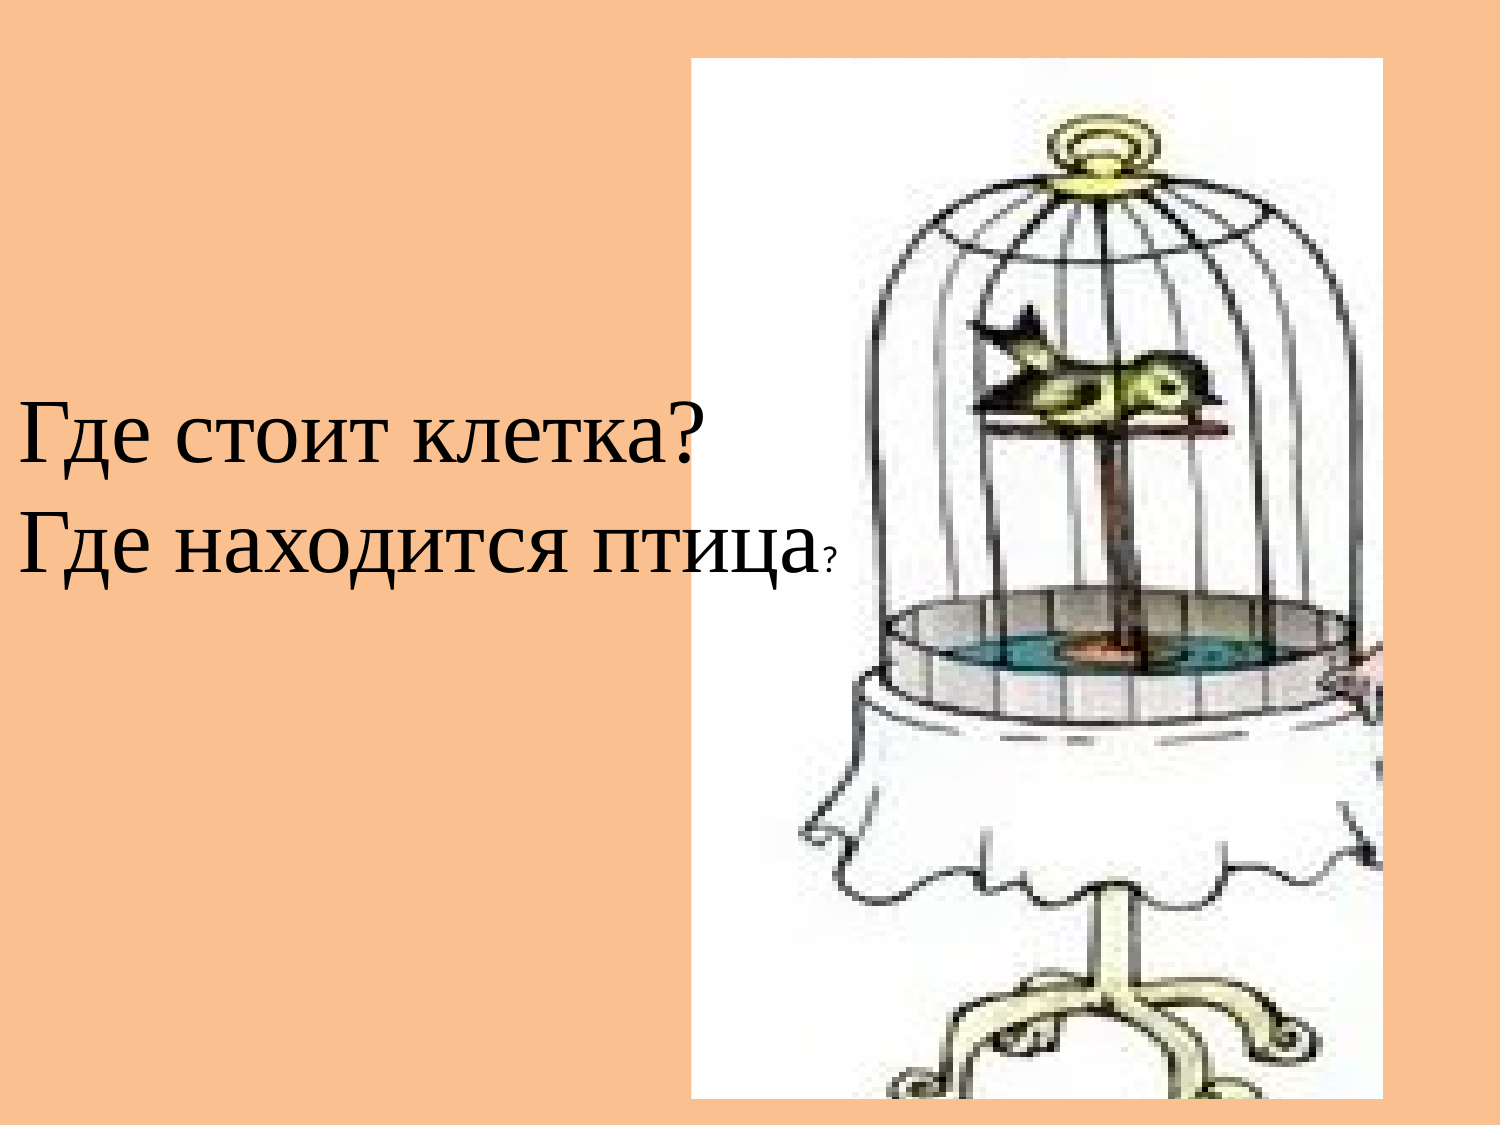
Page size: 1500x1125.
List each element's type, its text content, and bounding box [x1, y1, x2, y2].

picture [691, 58, 1383, 1099]
text_box Где стоит клетка? Где находится птица? [3, 363, 686, 598]
